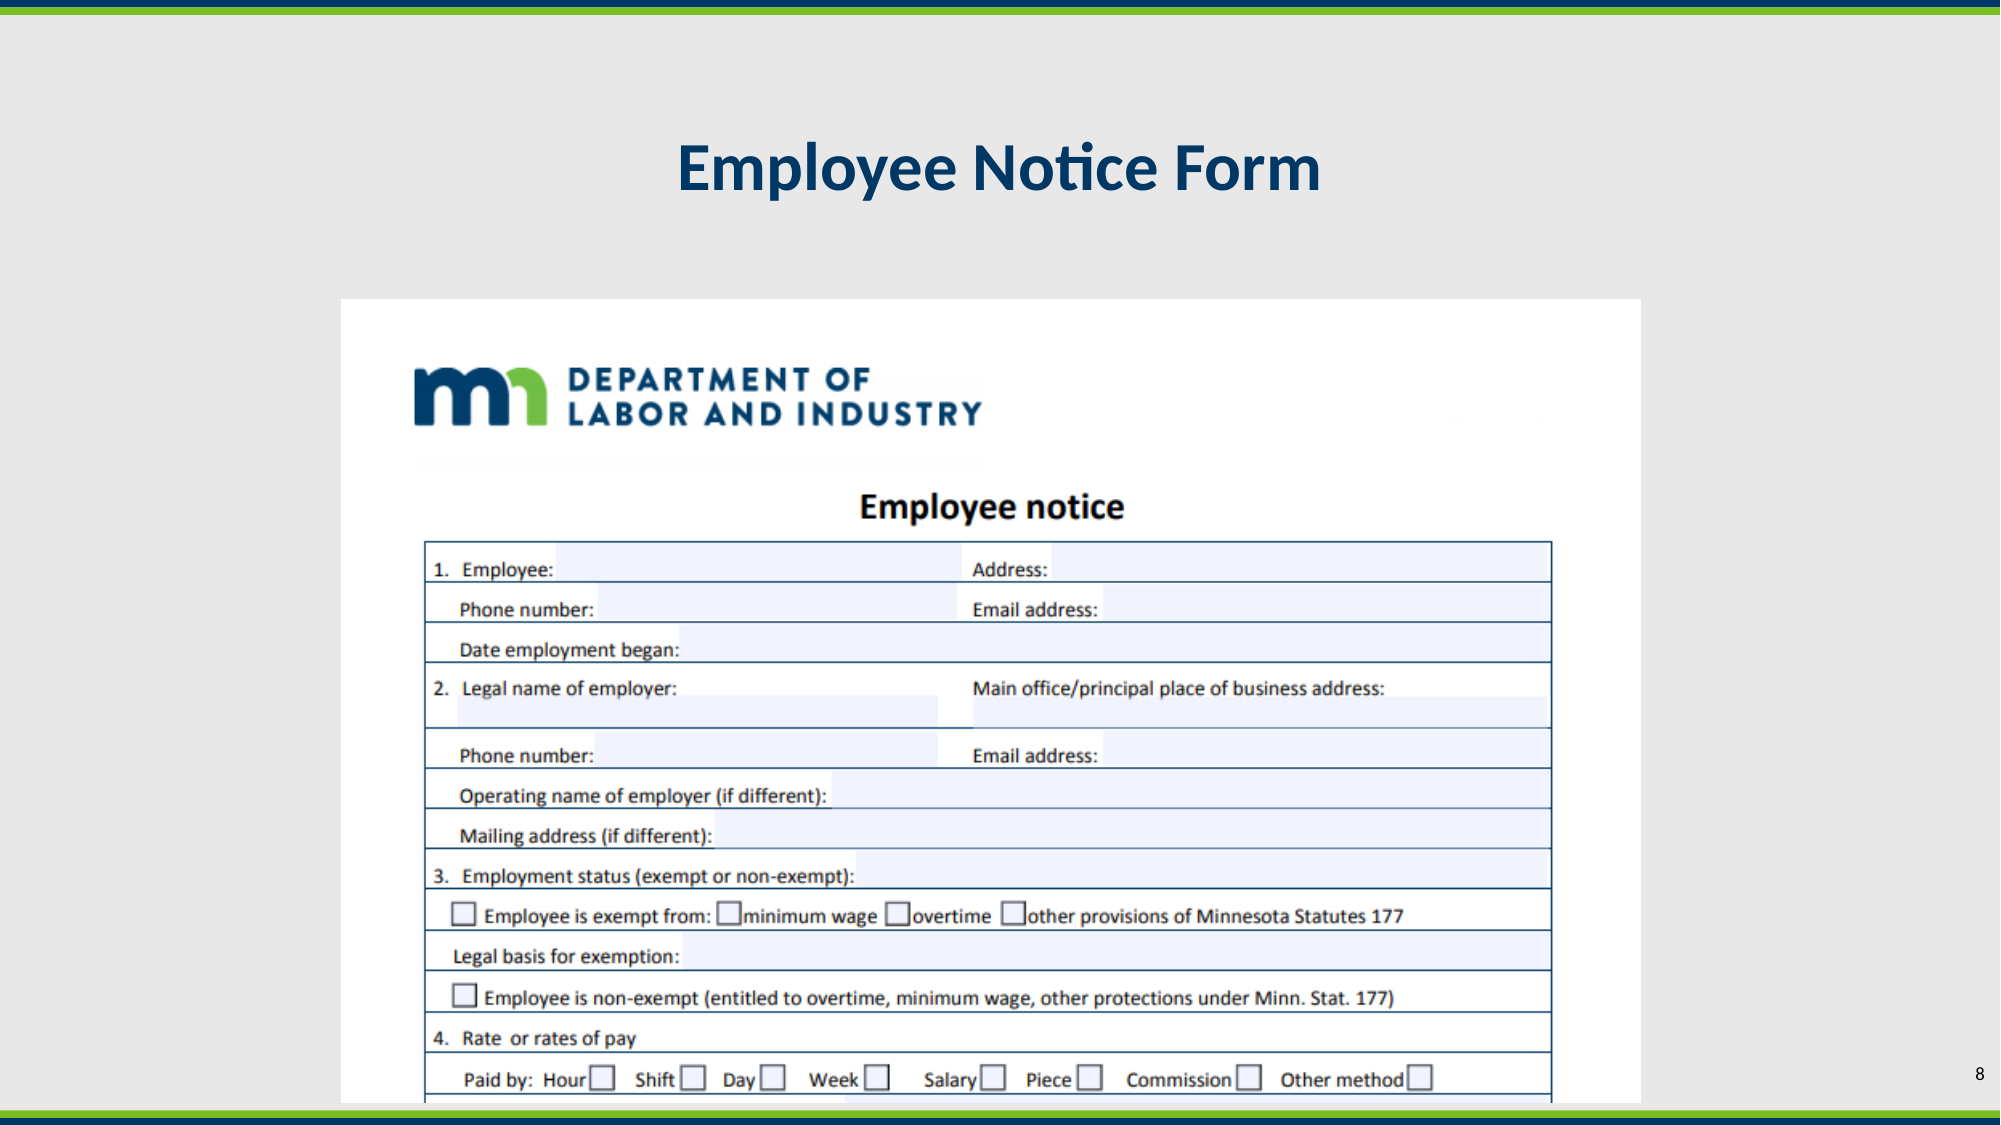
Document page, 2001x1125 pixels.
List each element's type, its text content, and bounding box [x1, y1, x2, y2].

title Employee Notice Form [137, 59, 1863, 278]
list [341, 299, 1641, 1103]
slide_number 8 [1760, 1042, 2000, 1103]
